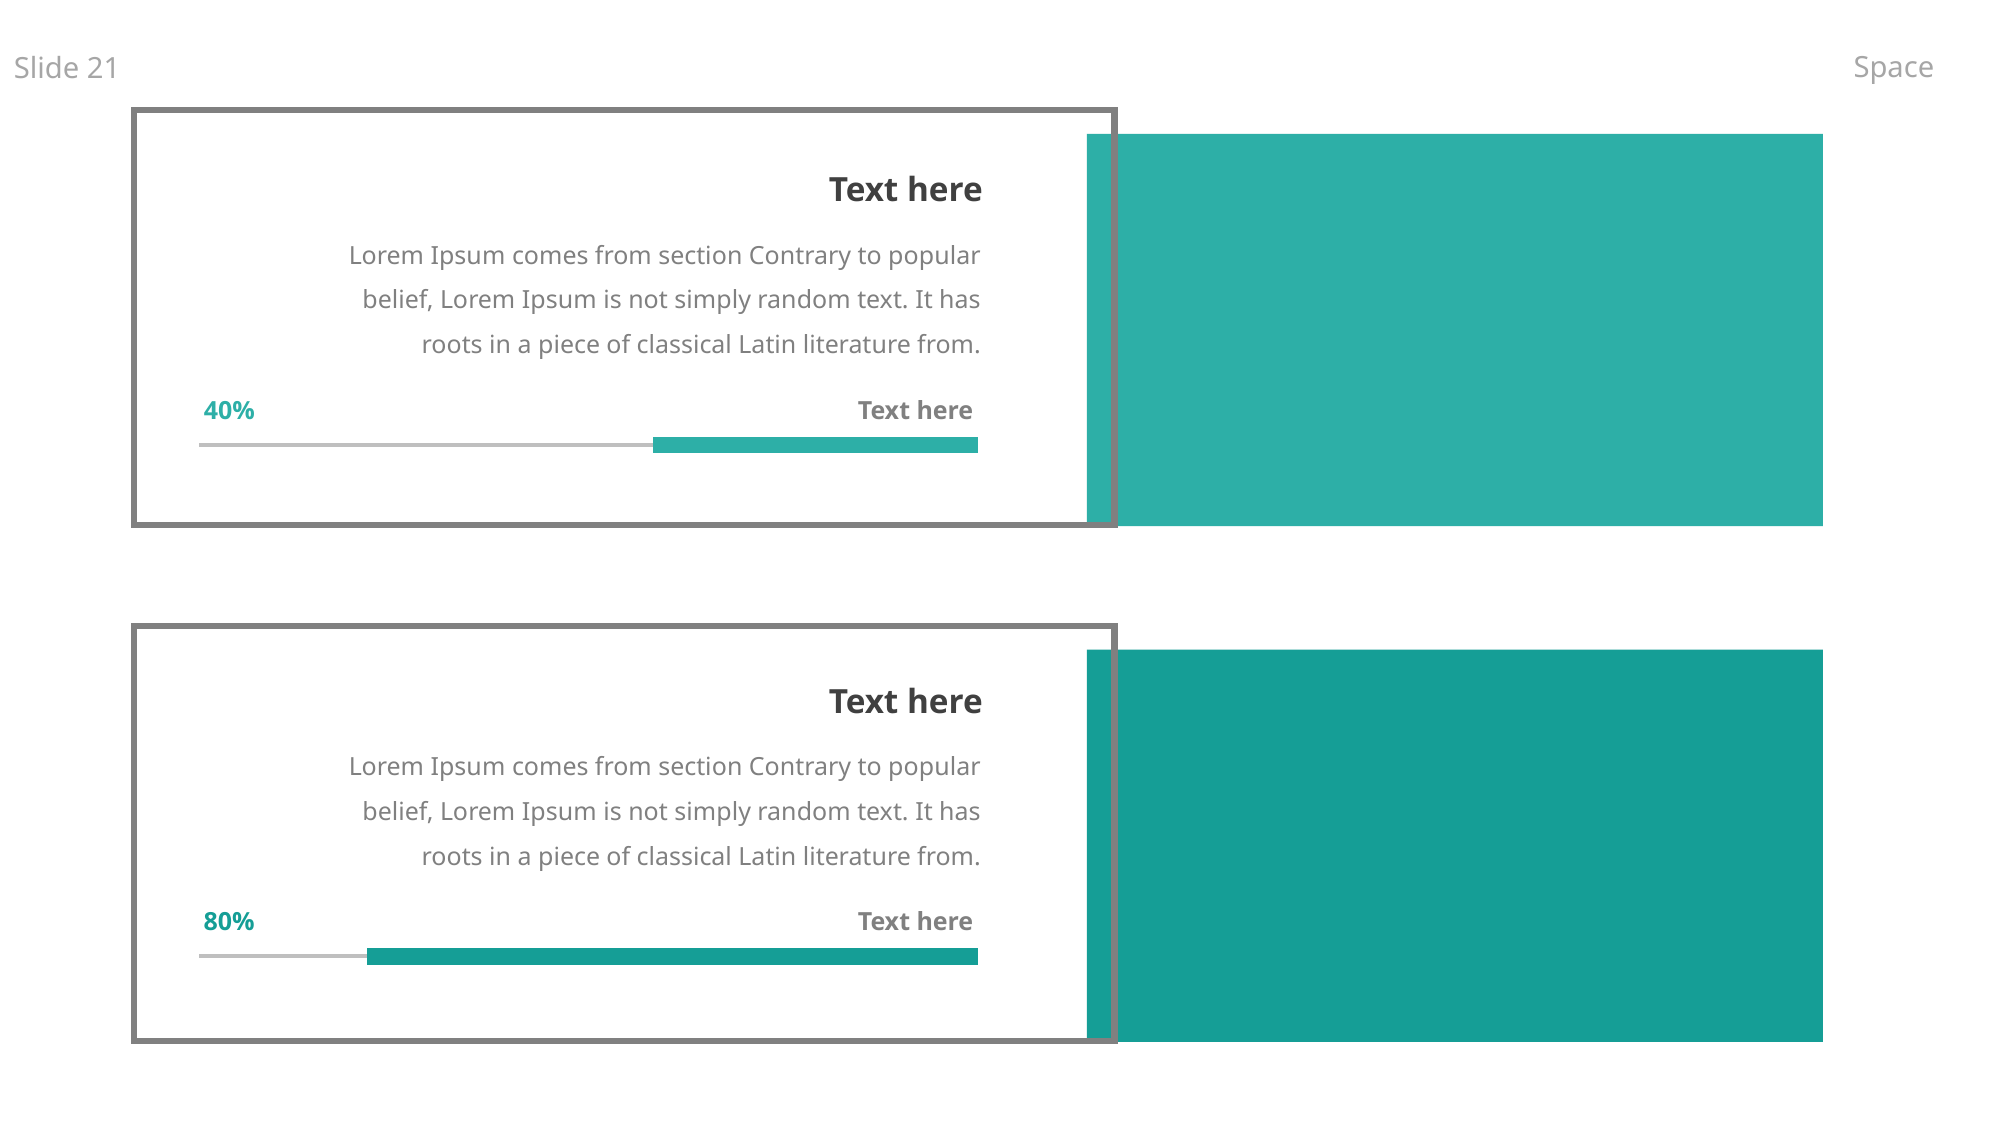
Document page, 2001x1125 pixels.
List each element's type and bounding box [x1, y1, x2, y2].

text_box [1116, 649, 1824, 1043]
text_box [133, 109, 1116, 526]
text_box [133, 625, 1116, 1042]
picture [1063, 672, 1800, 1065]
text_box [1116, 133, 1824, 527]
picture [1063, 156, 1800, 550]
